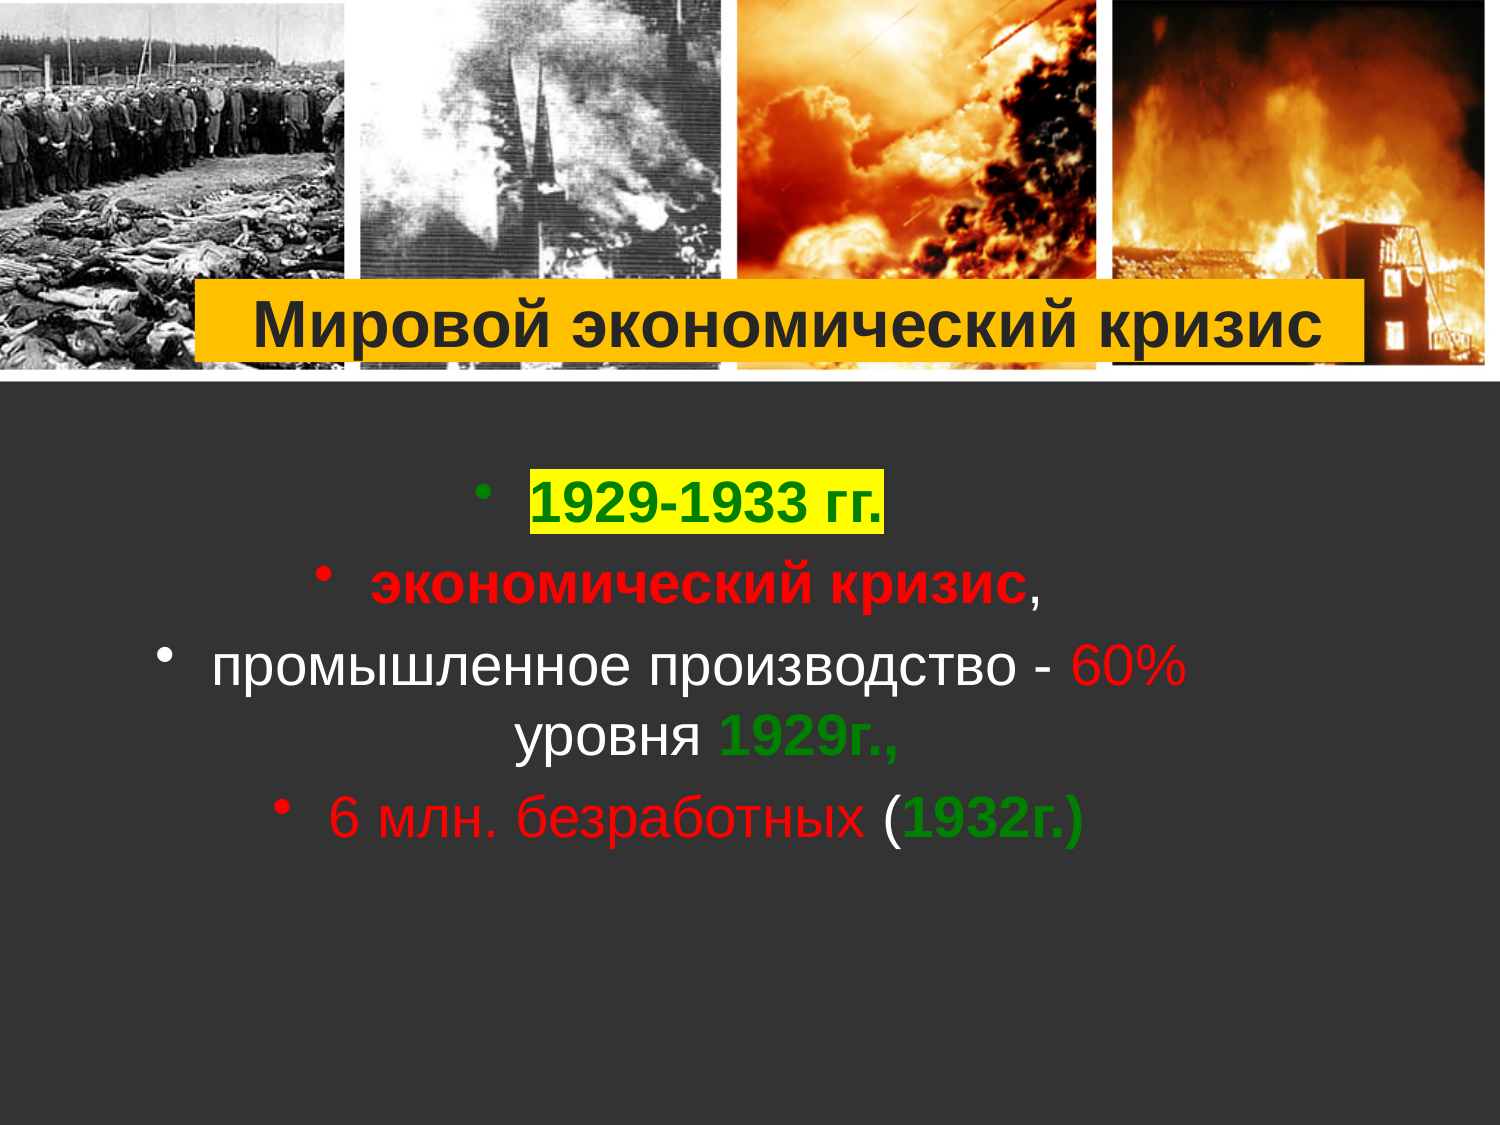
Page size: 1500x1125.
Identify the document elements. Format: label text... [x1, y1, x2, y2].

list 1929-1933 гг. экономический кризис, промышленное производство - 60% уровня 1929г., 6 млн. безработных (1932г.) [64, 455, 1294, 1106]
title Мировой экономический кризис [194, 278, 1365, 363]
picture [0, 0, 1500, 1125]
